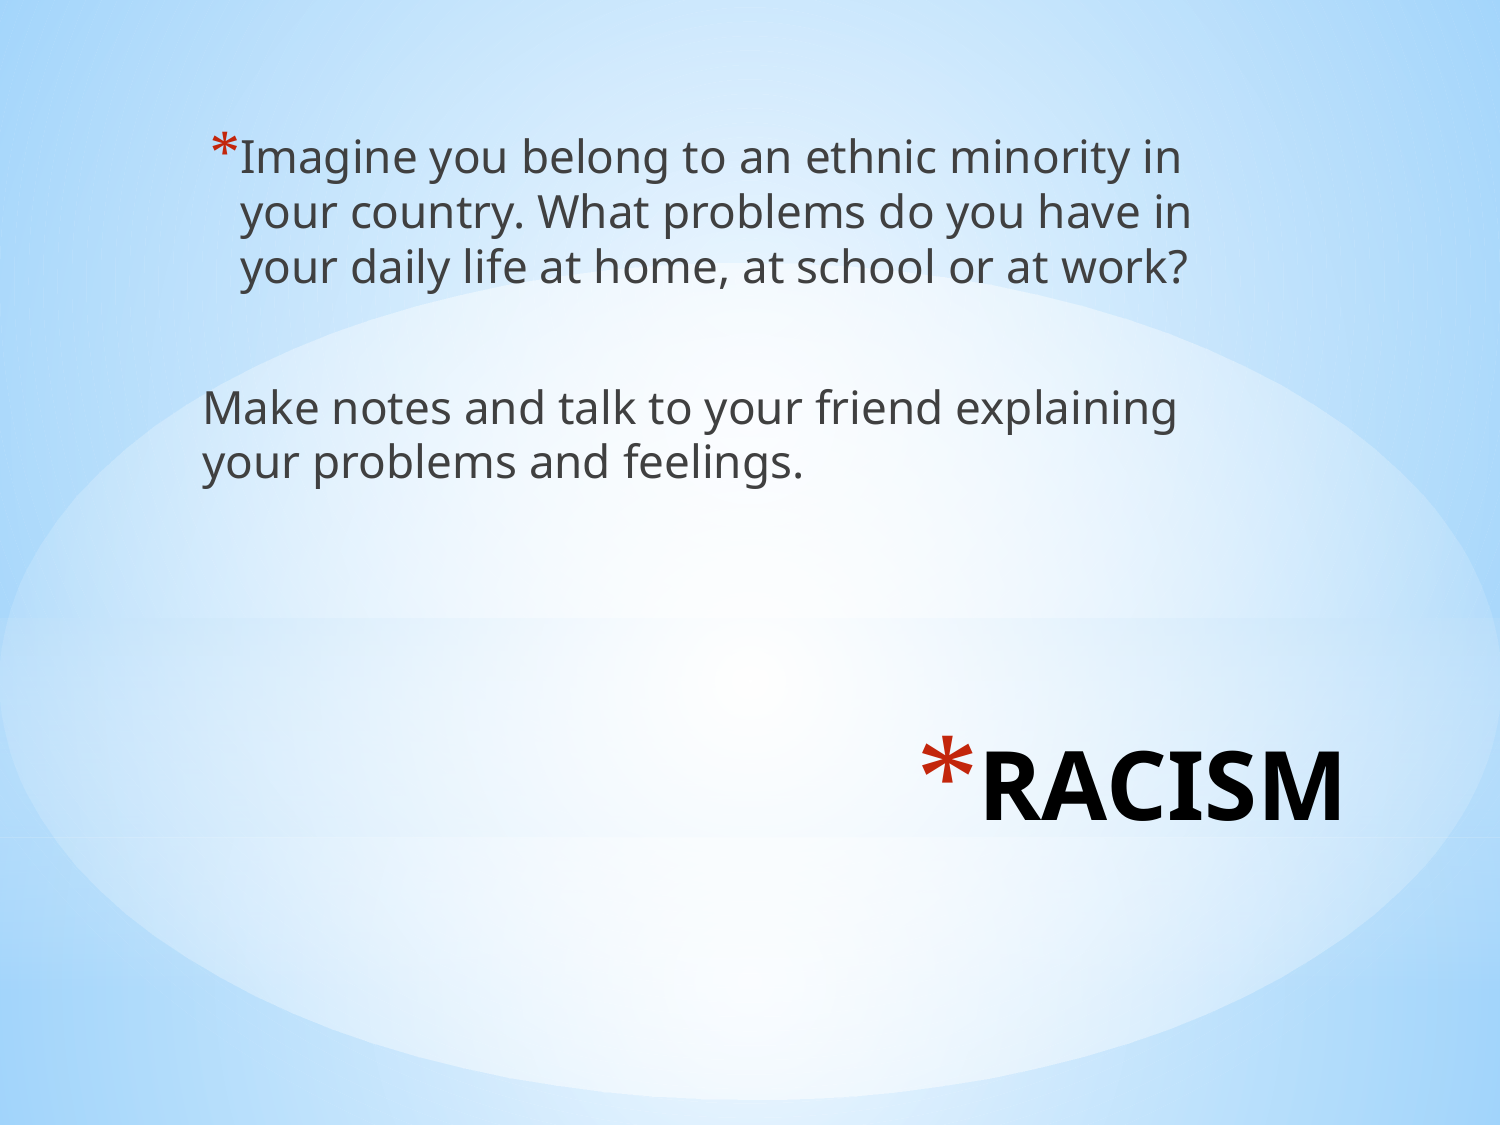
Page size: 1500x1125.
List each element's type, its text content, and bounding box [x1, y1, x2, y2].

list Imagine you belong to an ethnic minority in your country. What problems do you have in your daily life at home, at school or at work? Make notes and talk to your friend explaining your problems and feelings. [187, 120, 1238, 690]
title RACISM [294, 717, 1363, 905]
